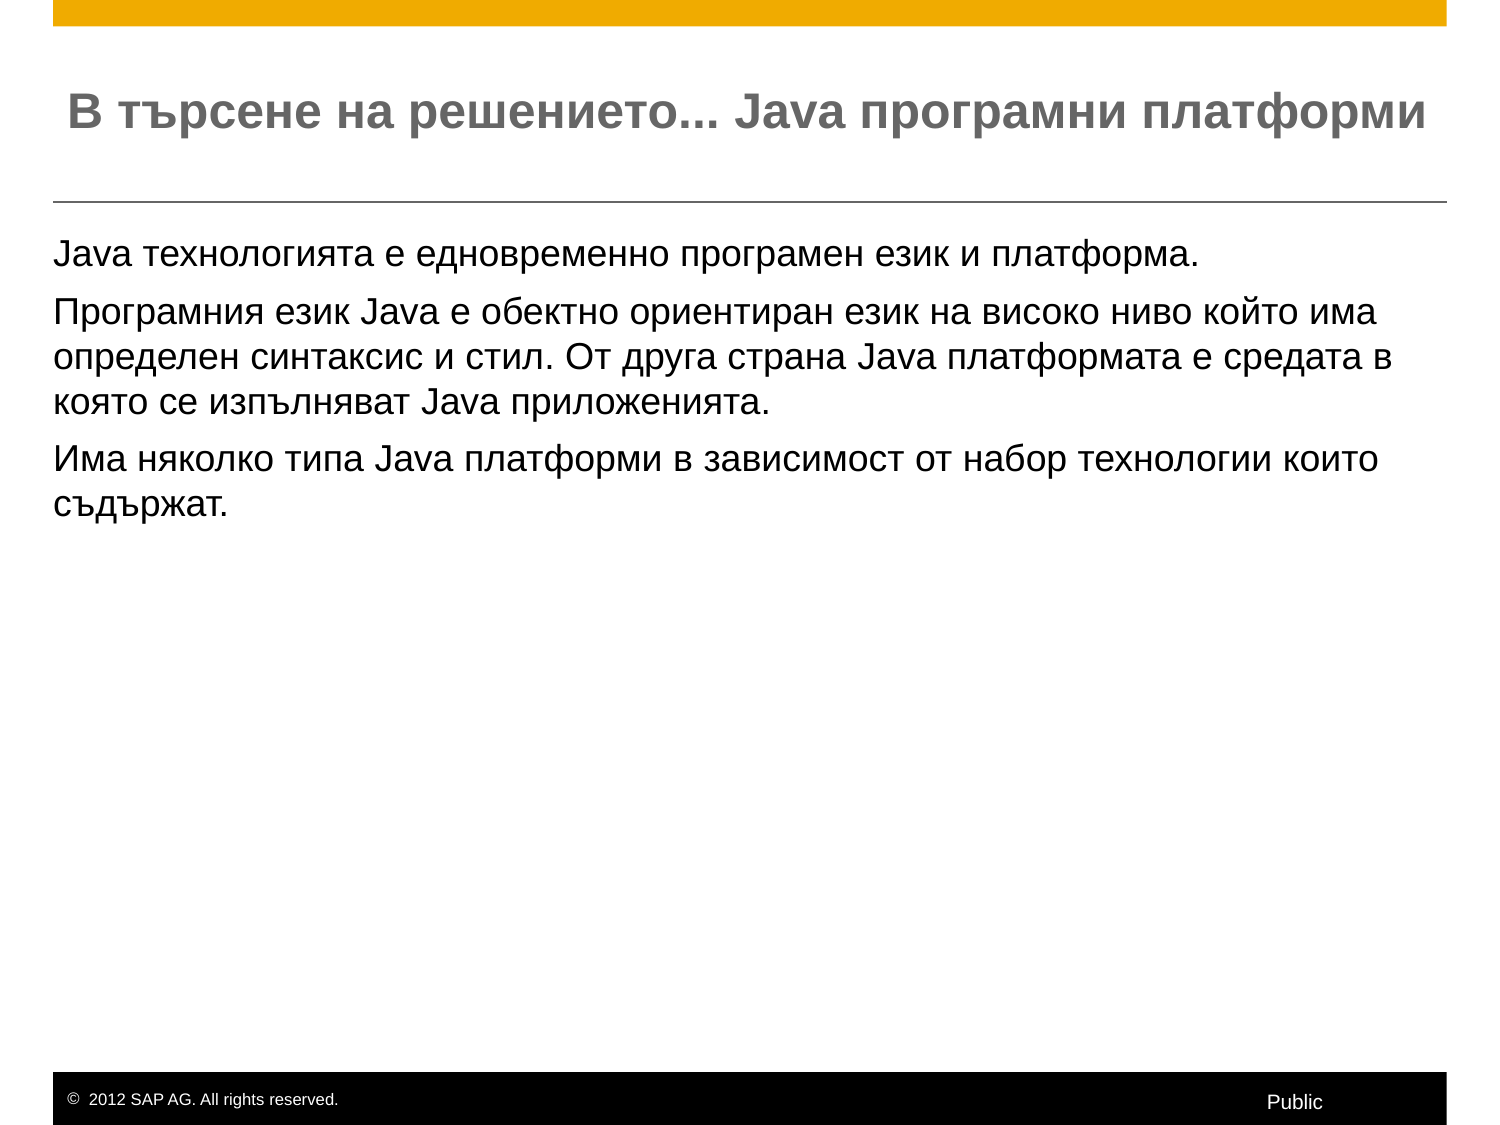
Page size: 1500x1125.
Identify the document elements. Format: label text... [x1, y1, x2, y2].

title В търсене на решението... Java програмни платформи [53, 53, 1447, 155]
list Java технологията е едновременно програмен език и платформа. Програмния език Java е обектно ориентиран език на високо ниво който има определен синтаксис и стил. От друга страна Java платформата е средата в която се изпълняват Java приложенията. Има няколко типа Java платформи в зависимост от набор технологии които съдържат. [53, 229, 1447, 981]
